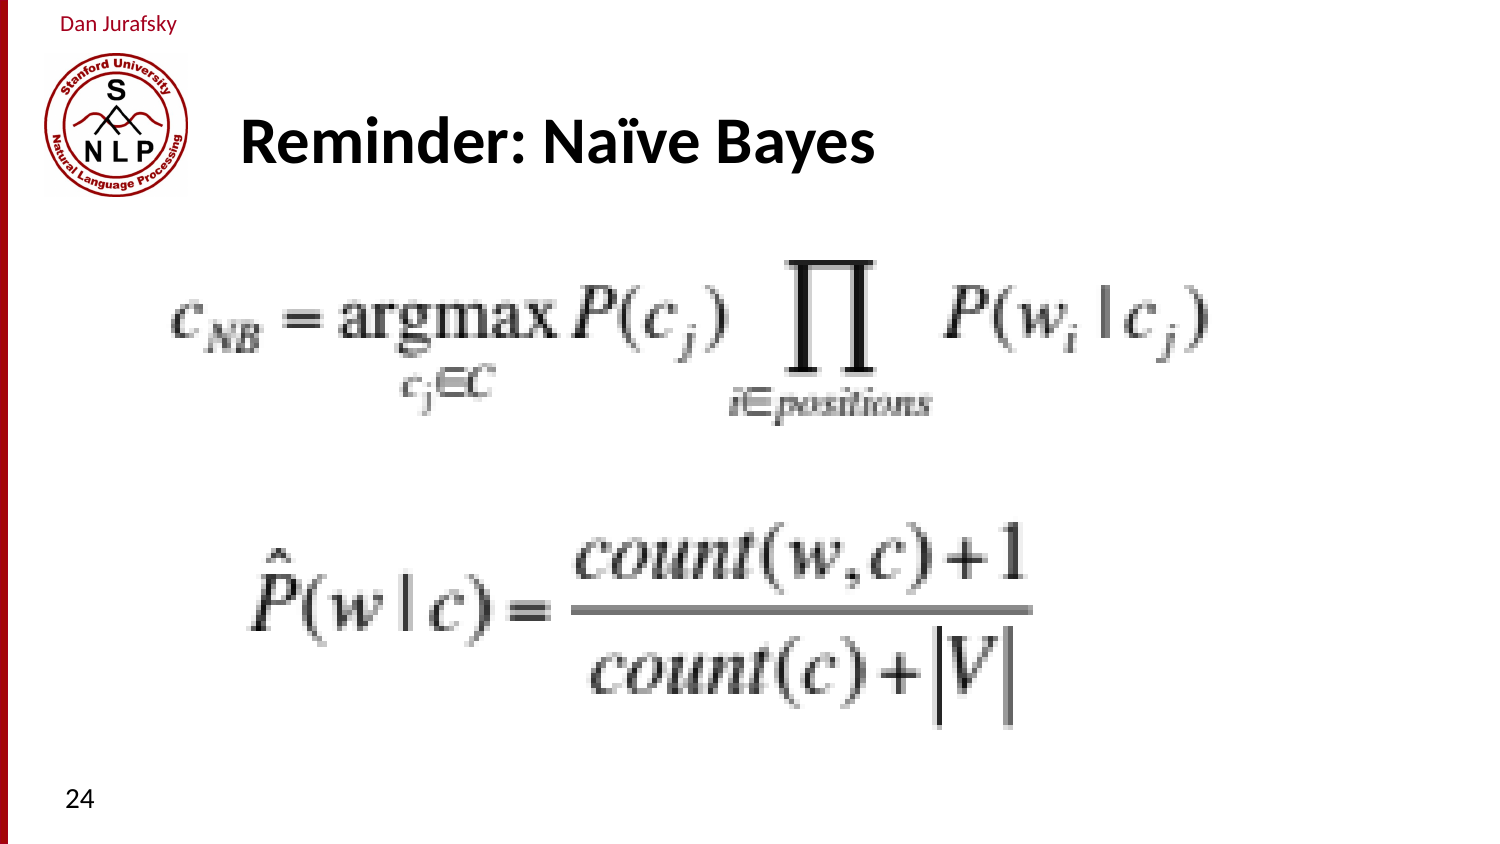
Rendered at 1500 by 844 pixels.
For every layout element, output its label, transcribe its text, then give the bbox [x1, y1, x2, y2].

slide_number 24 [49, 771, 376, 829]
picture [44, 53, 188, 197]
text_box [162, 246, 1213, 437]
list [236, 496, 1040, 732]
title Reminder: Naïve Bayes [225, 62, 1450, 185]
